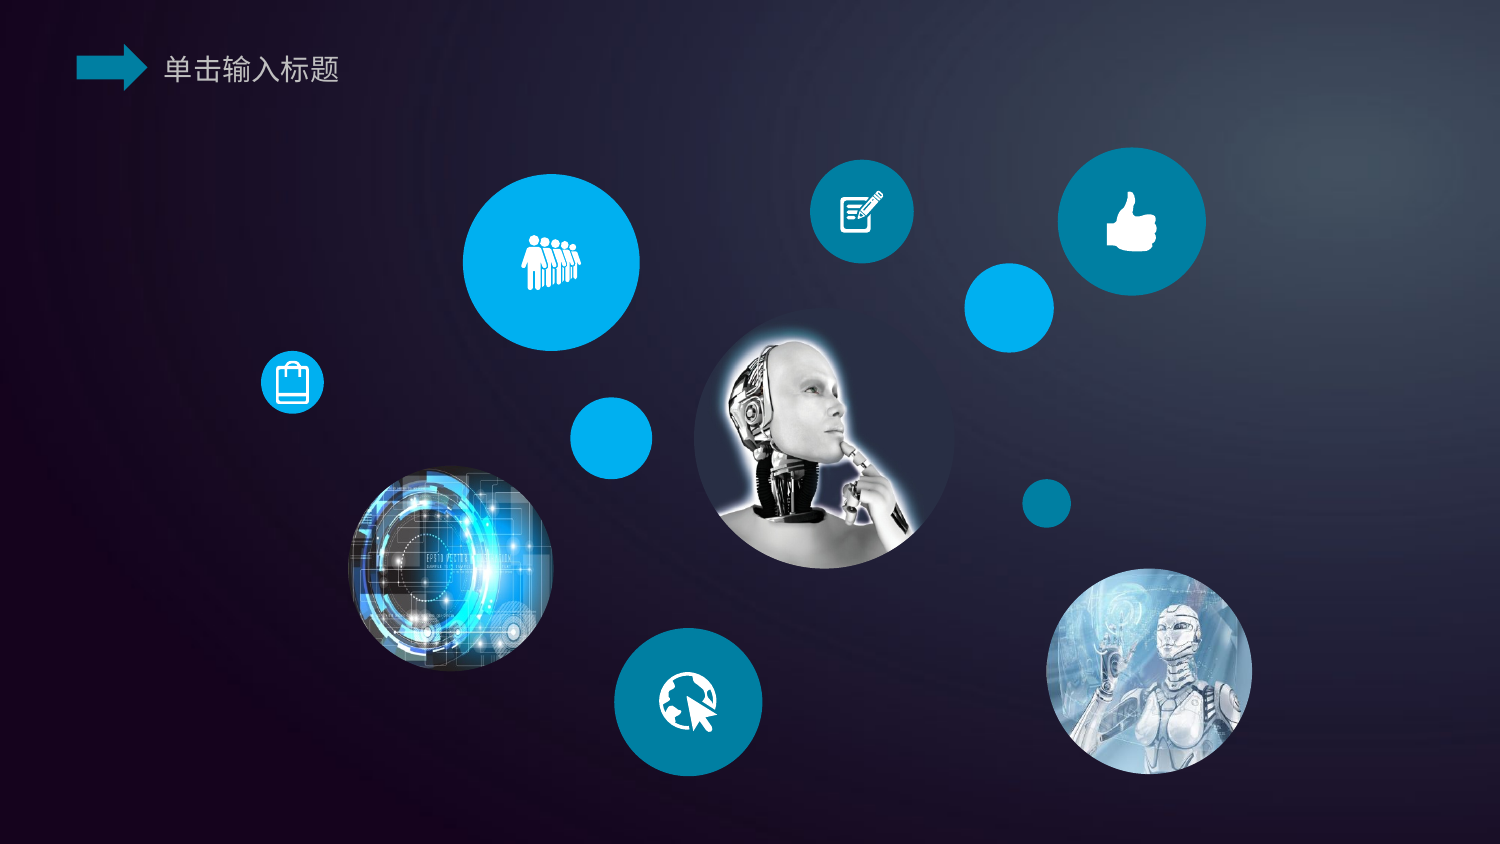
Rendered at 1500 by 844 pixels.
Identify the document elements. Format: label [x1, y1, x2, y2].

picture [0, 0, 1500, 844]
text_box [1044, 566, 1255, 777]
text_box [258, 348, 326, 416]
text_box [345, 463, 556, 674]
text_box [659, 672, 717, 730]
text_box [521, 235, 582, 291]
text_box [276, 360, 309, 404]
text_box [612, 625, 765, 779]
text_box [1055, 145, 1209, 298]
text_box [1020, 477, 1073, 530]
text_box [691, 305, 957, 571]
text_box [460, 171, 642, 354]
text_box [1106, 191, 1157, 252]
text_box [840, 190, 884, 233]
text_box [808, 157, 916, 266]
text_box [686, 696, 718, 732]
text_box [568, 395, 655, 482]
text_box [962, 261, 1056, 355]
